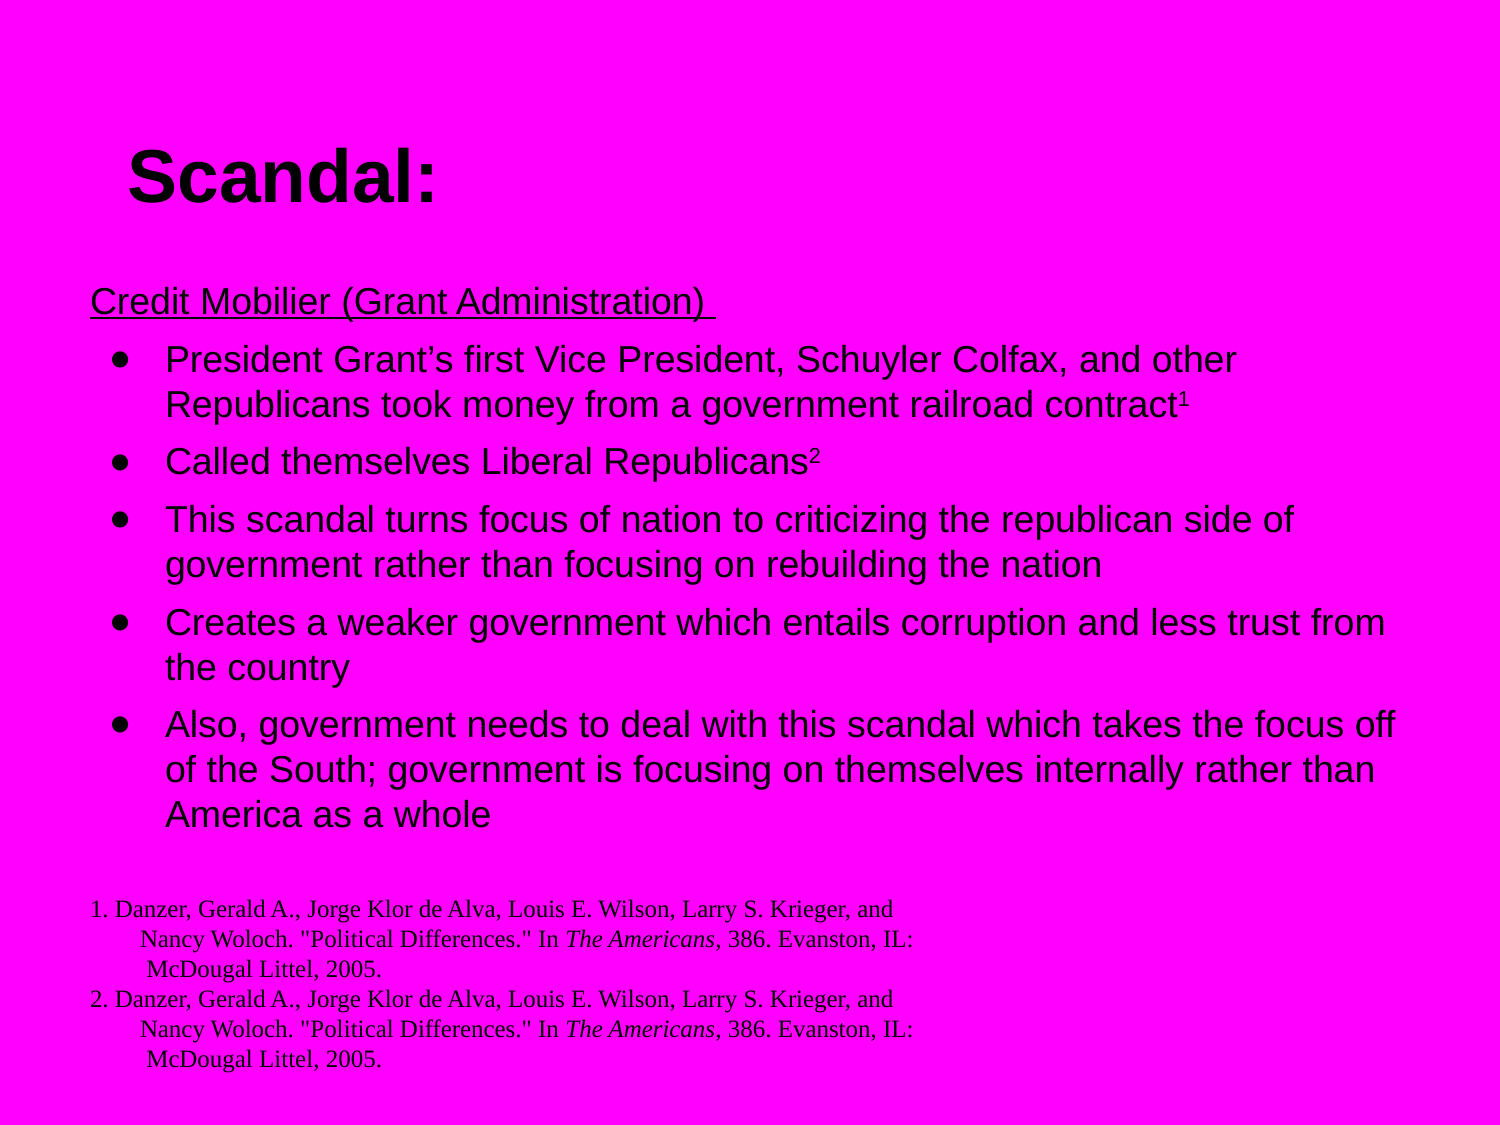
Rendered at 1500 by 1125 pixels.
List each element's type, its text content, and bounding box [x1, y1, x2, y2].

title Scandal: [75, 45, 1425, 233]
list Credit Mobilier (Grant Administration) President Grant’s first Vice President, Schuyler Colfax, and other Republicans took money from a government railroad contract1 Called themselves Liberal Republicans2 This scandal turns focus of nation to criticizing the republican side of government rather than focusing on rebuilding the nation Creates a weaker government which entails corruption and less trust from the country Also, government needs to deal with this scandal which takes the focus off of the South; government is focusing on themselves internally rather than America as a whole 1. Danzer, Gerald A., Jorge Klor de Alva, Louis E. Wilson, Larry S. Krieger, and Nancy Woloch. "Political Differences." In The Americans, 386. Evanston, IL: McDougal Littel, 2005. 2. Danzer, Gerald A., Jorge Klor de Alva, Louis E. Wilson, Larry S. Krieger, and Nancy Woloch. "Political Differences." In The Americans, 386. Evanston, IL: McDougal Littel, 2005. [75, 262, 1425, 1078]
